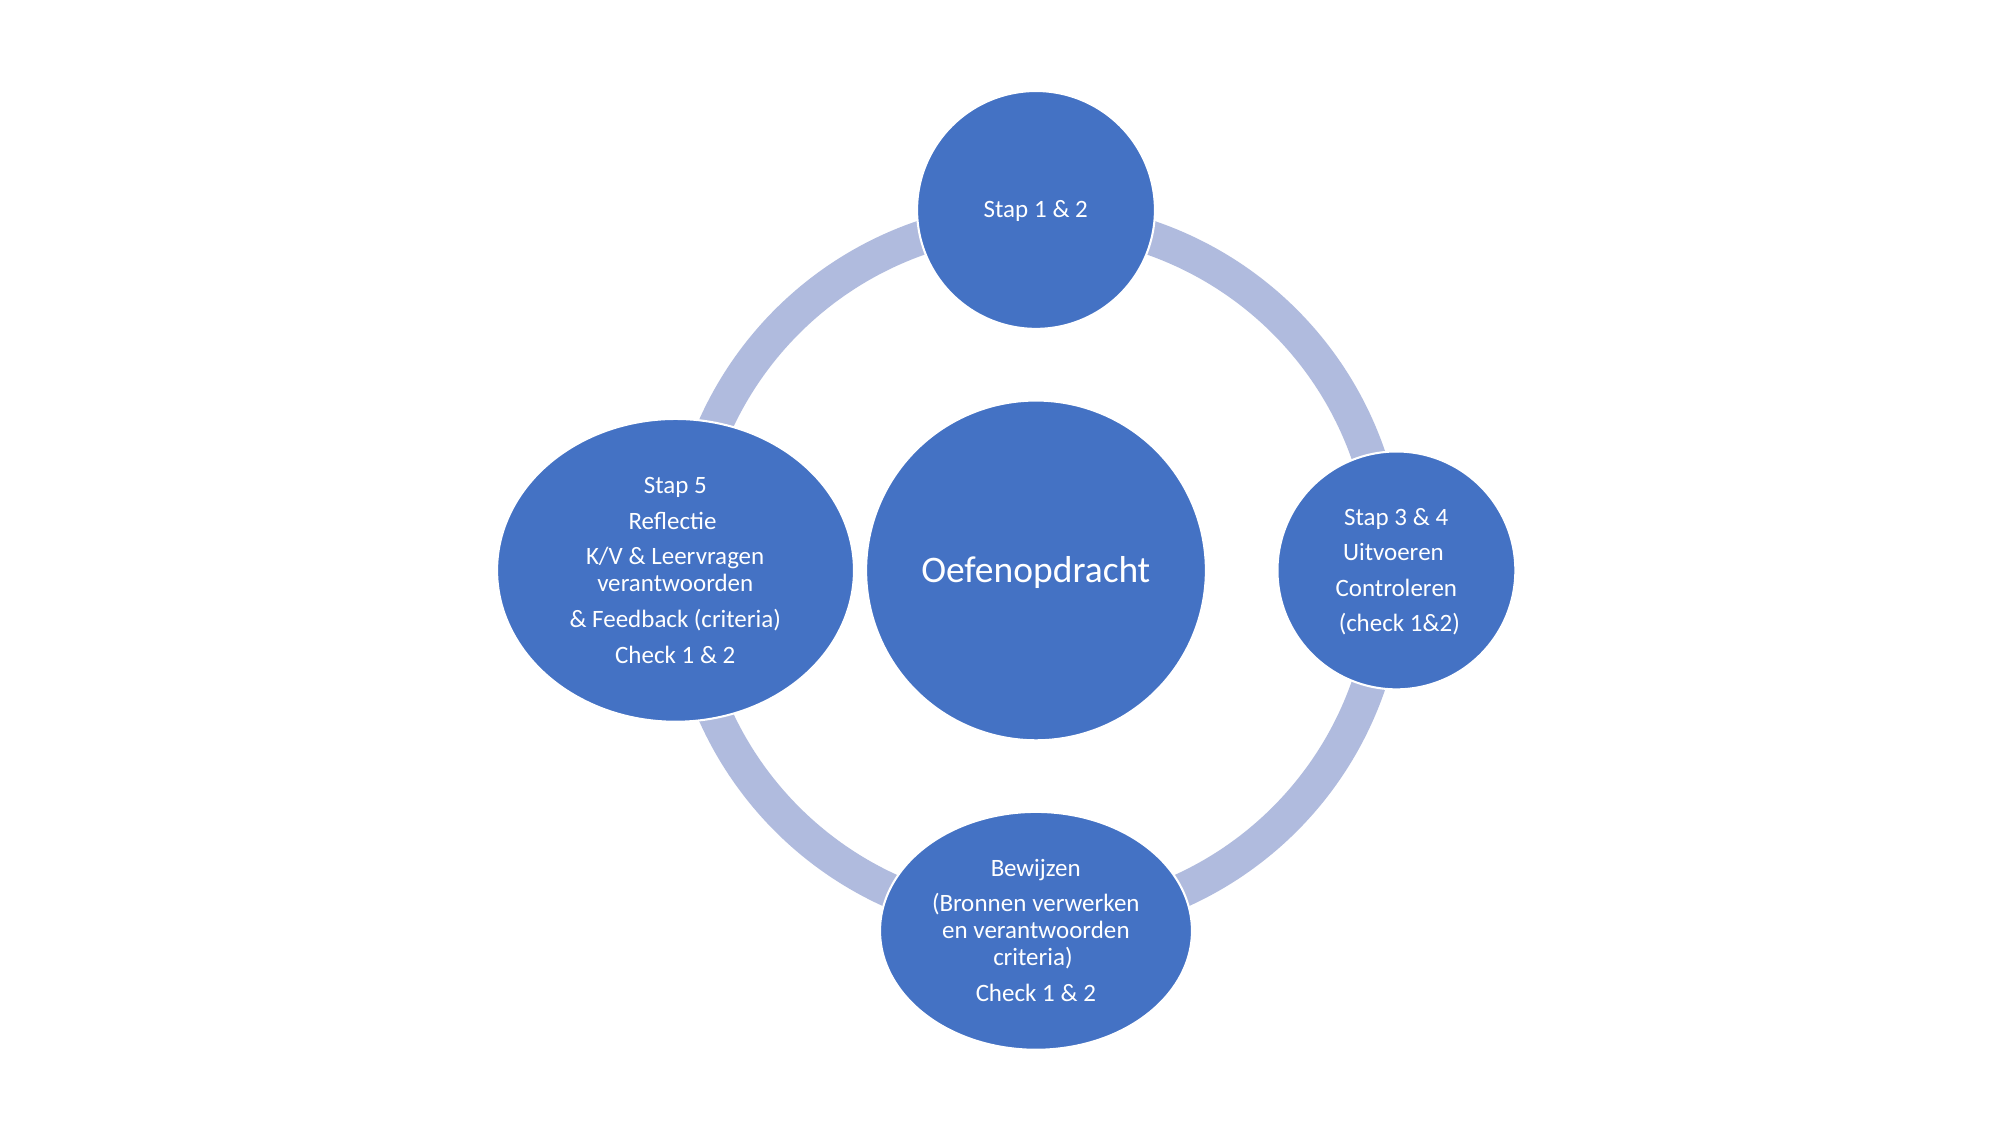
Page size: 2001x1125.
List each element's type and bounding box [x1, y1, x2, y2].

list [137, 90, 1875, 1050]
